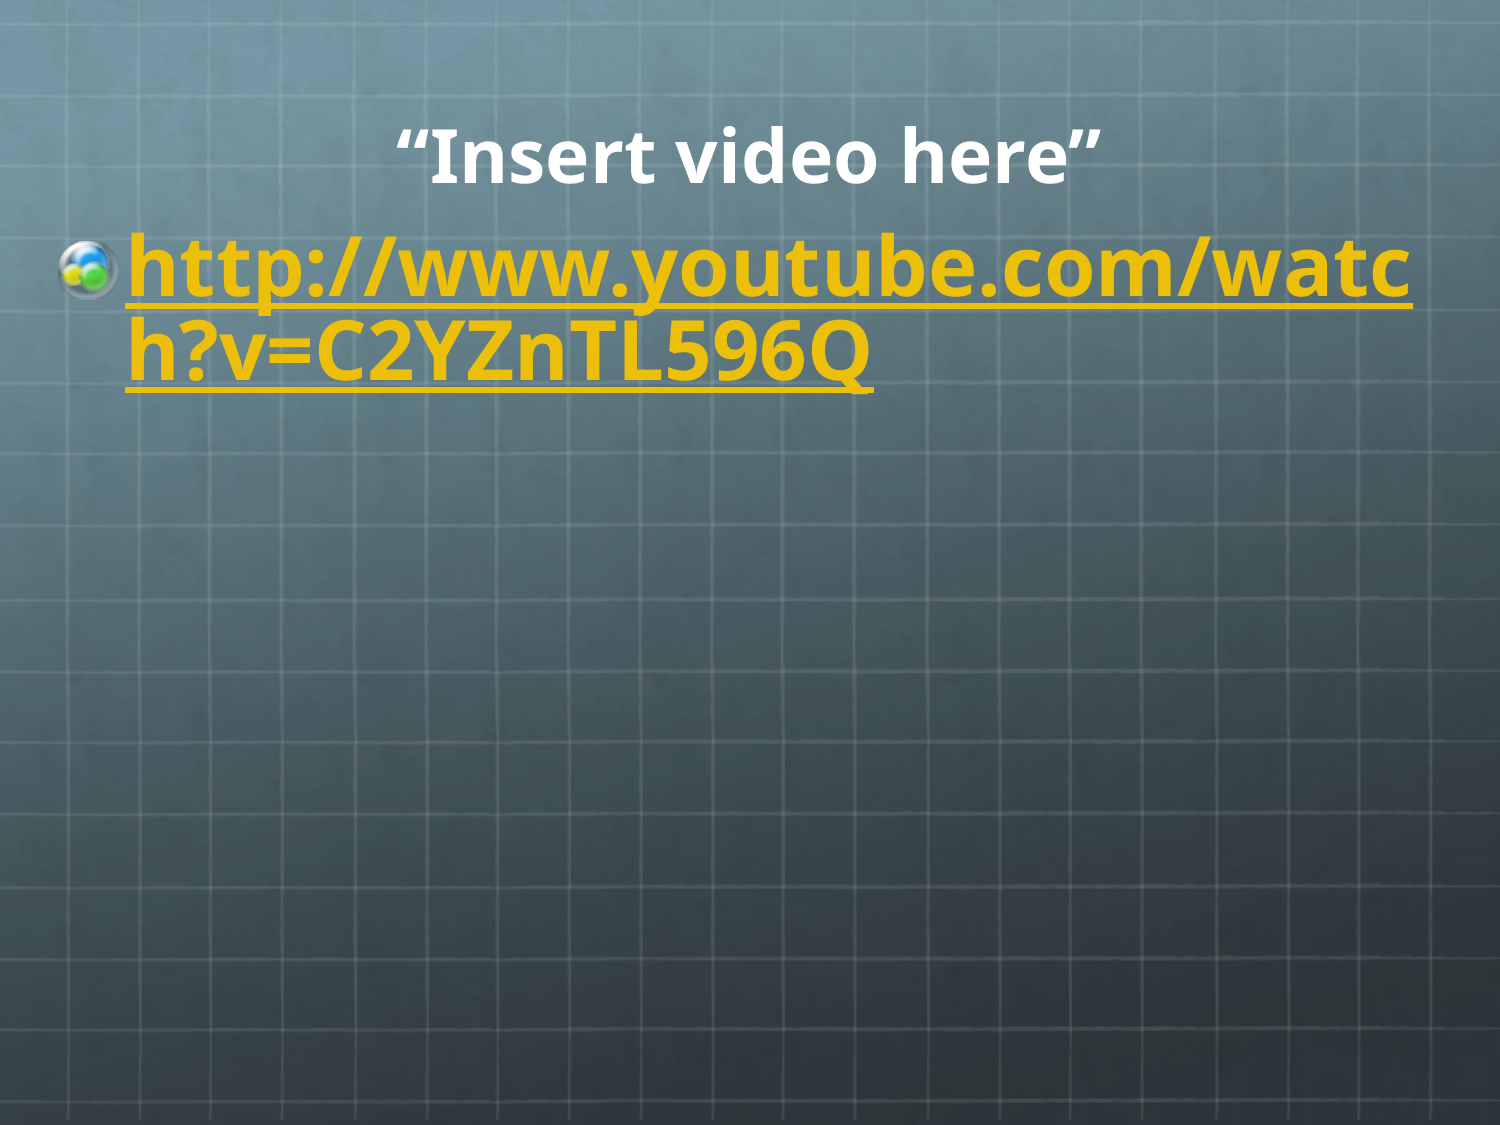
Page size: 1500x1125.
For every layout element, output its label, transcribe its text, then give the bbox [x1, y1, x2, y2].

title “Insert video here” [127, 17, 1372, 205]
list http://www.youtube.com/watch?v=C2YZnTL596Q [43, 205, 1457, 1079]
picture [0, 0, 1500, 1125]
